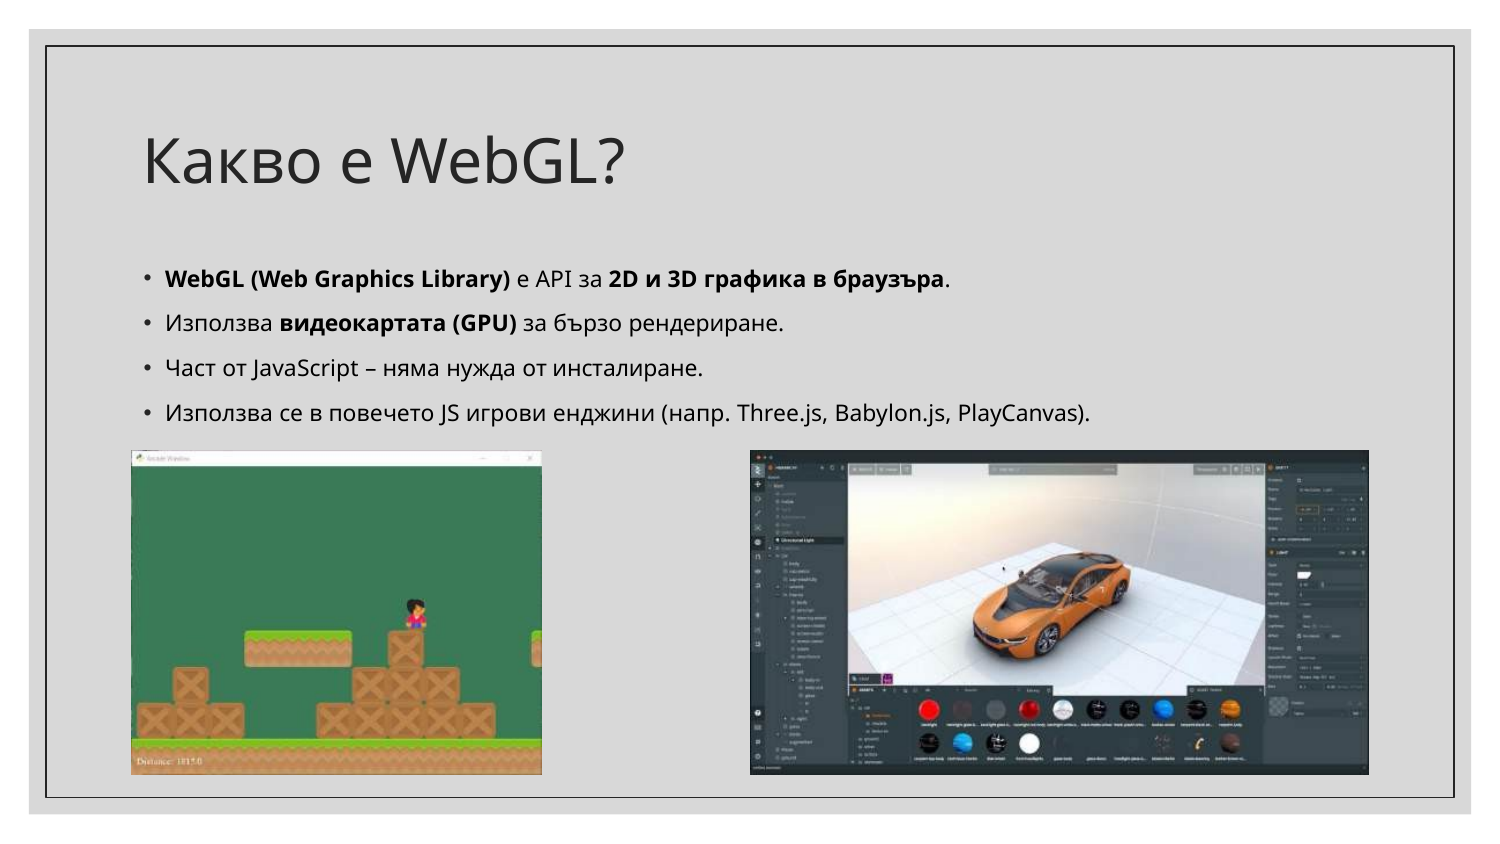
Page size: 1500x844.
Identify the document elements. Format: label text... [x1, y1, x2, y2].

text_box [131, 450, 1369, 775]
title Какво е WebGL? [140, 85, 1339, 262]
text_box WebGL (Web Graphics Library) е API за 2D и 3D графика в браузъра. Използва видеокартата (GPU) за бързо рендериране. Част от JavaScript – няма нужда от инсталиране. Използва се в повечето JS игрови енджини (напр. Three.js, Babylon.js, PlayCanvas). [141, 262, 1104, 427]
